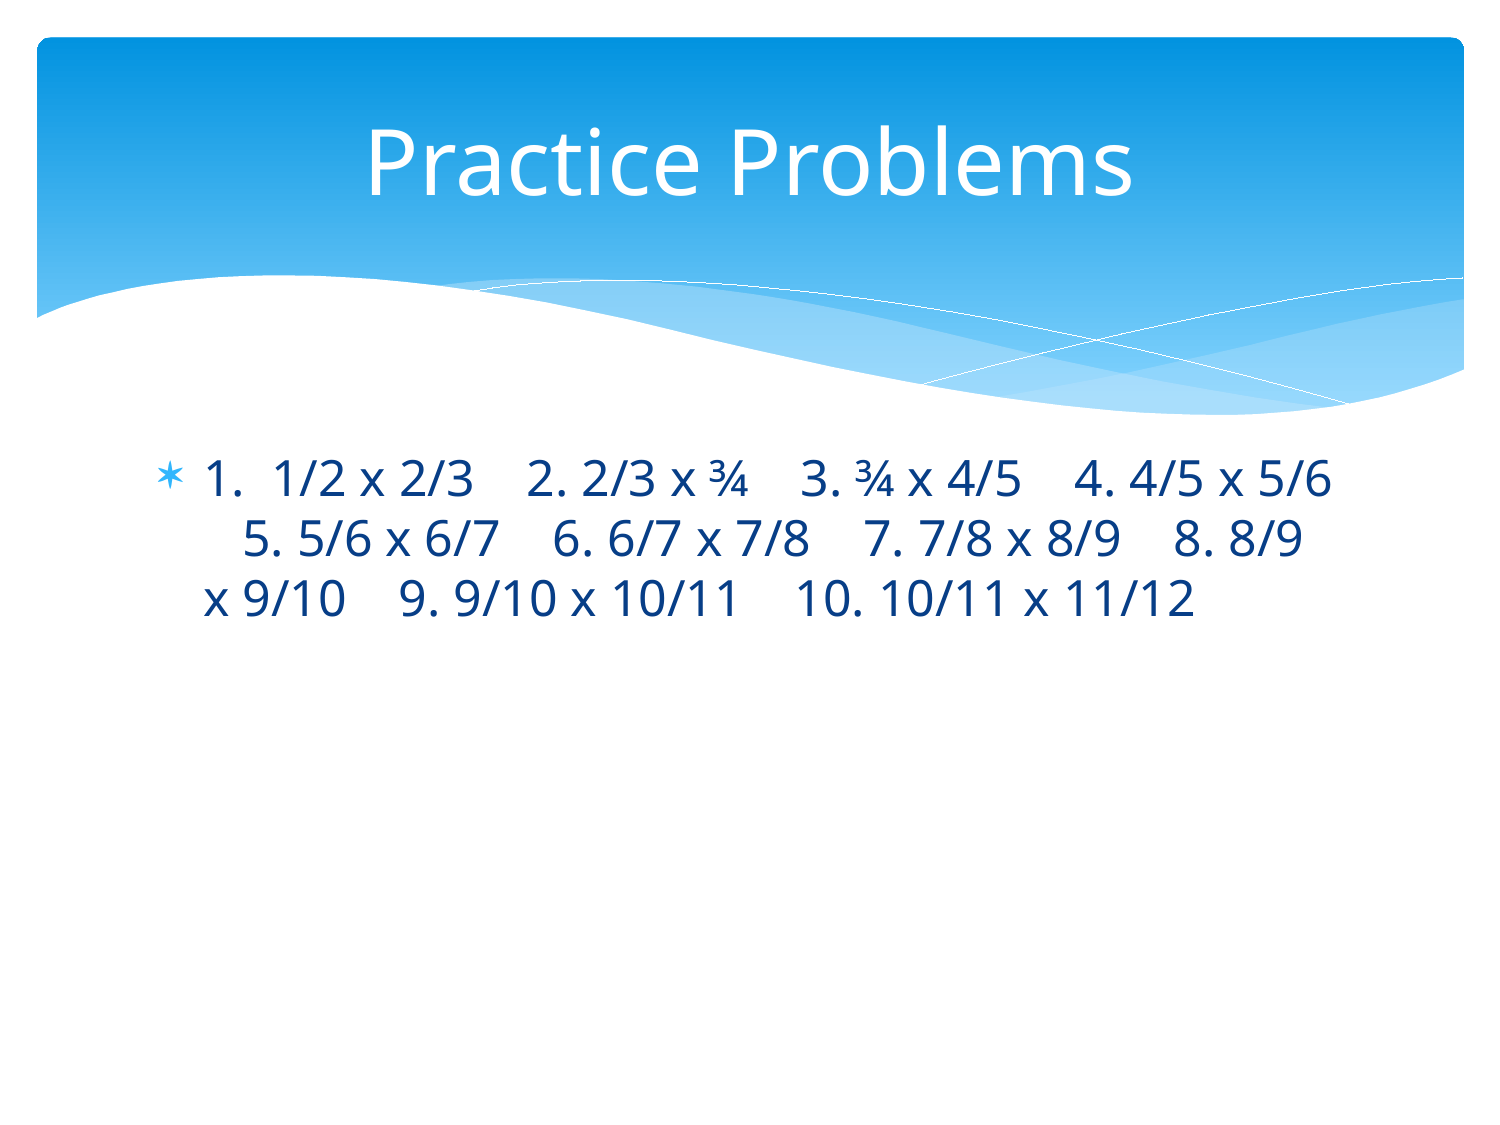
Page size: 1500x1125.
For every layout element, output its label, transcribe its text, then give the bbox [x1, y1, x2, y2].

title Practice Problems [75, 55, 1425, 261]
list 1. 1/2 x 2/3 2. 2/3 x ¾ 3. ¾ x 4/5 4. 4/5 x 5/6 5. 5/6 x 6/7 6. 6/7 x 7/8 7. 7/8 x 8/9 8. 8/9 x 9/10 9. 9/10 x 10/11 10. 10/11 x 11/12 [143, 438, 1359, 1005]
